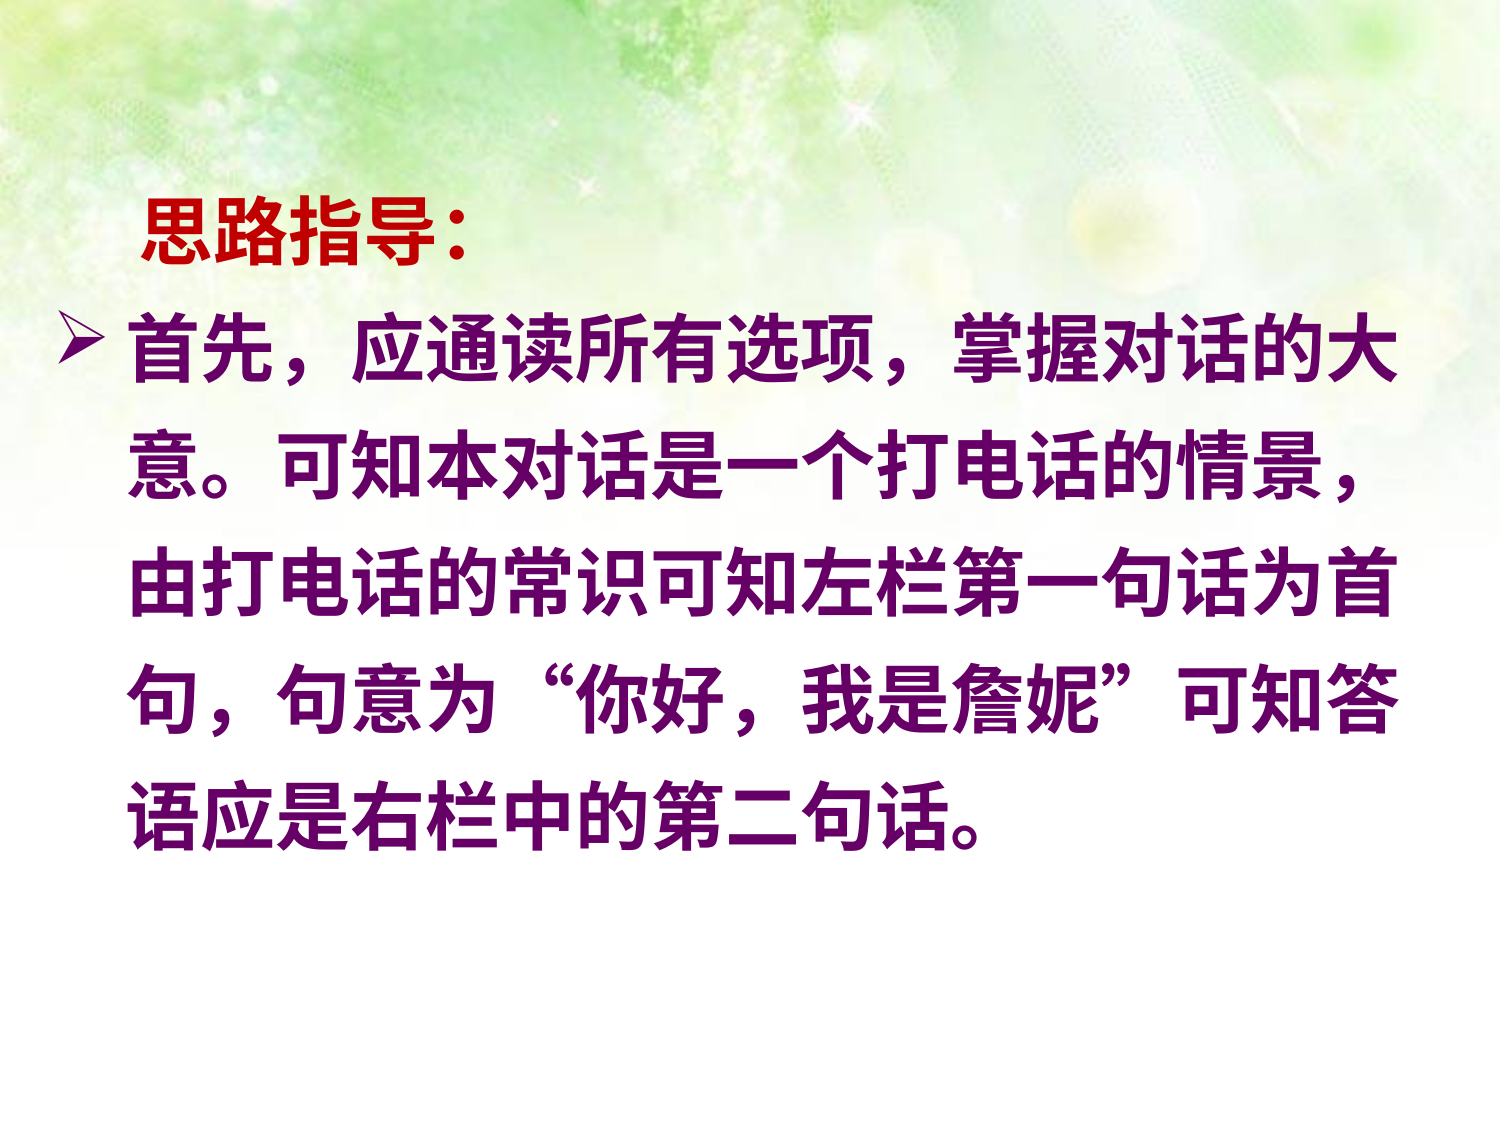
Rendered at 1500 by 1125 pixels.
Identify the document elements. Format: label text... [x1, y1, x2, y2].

picture [0, 0, 1500, 1125]
list 思路指导： 首先，应通读所有选项，掌握对话的大意。可知本对话是一个打电话的情景，由打电话的常识可知左栏第一句话为首句，句意为“你好，我是詹妮”可知答语应是右栏中的第二句话。 [37, 149, 1475, 963]
